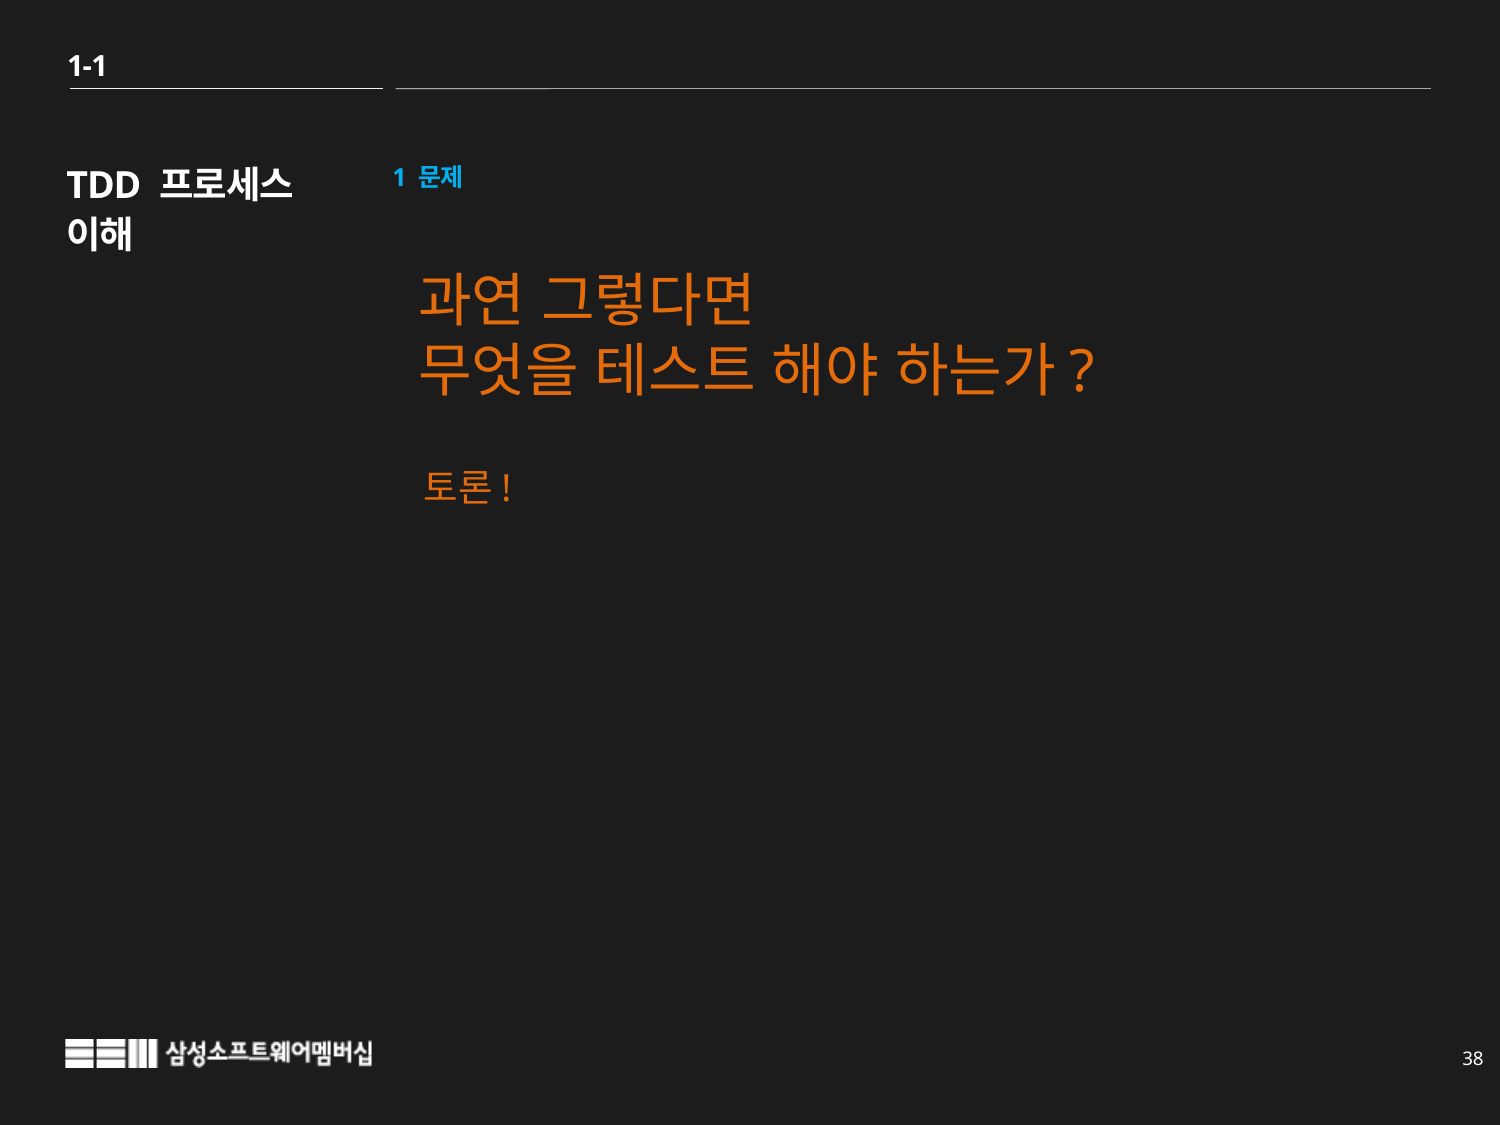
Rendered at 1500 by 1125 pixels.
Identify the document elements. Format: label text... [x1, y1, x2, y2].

text_box 과연 그렇다면 무엇을 테스트 해야 하는가? [403, 255, 1110, 410]
text_box TDD 프로세스 이해 [51, 148, 338, 264]
text_box 토론! [408, 456, 527, 516]
picture [64, 1039, 375, 1068]
text_box 1-1 [52, 39, 123, 90]
text_box 1 문제 [377, 154, 803, 199]
text_box 38 [1377, 1039, 1499, 1080]
